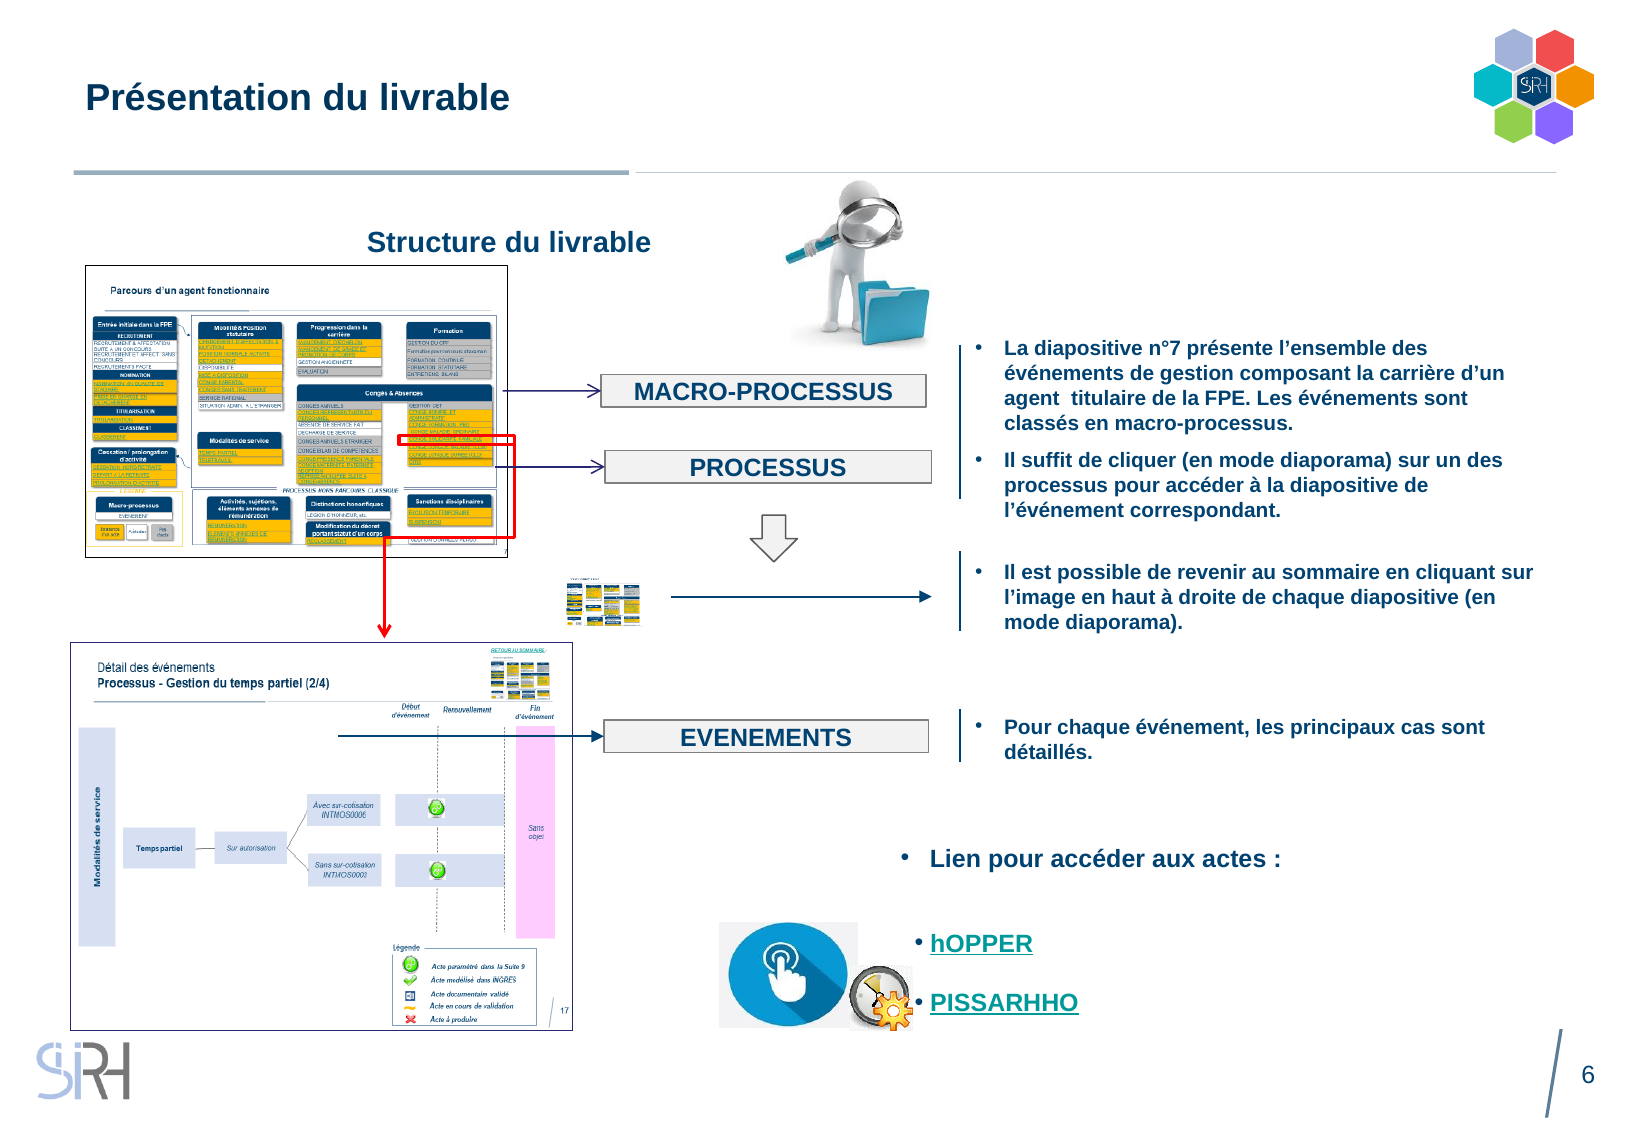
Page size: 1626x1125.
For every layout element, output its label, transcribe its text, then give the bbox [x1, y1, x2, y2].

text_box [348, 472, 550, 604]
picture [70, 641, 573, 1031]
picture [85, 265, 508, 558]
text_box MACRO-PROCESSUS [601, 374, 926, 408]
picture [565, 574, 643, 628]
text_box [750, 515, 798, 562]
title Présentation du livrable [70, 42, 1558, 150]
text_box EVENEMENTS [603, 720, 929, 753]
text_box Pour chaque événement, les principaux cas sont détaillés. [960, 706, 1557, 771]
slide_number 6 [1550, 1031, 1620, 1116]
text_box Structure du livrable [338, 208, 681, 274]
picture [782, 178, 932, 353]
text_box Il est possible de revenir au sommaire en cliquant sur l’image en haut à droite de chaque diapositive (en mode diaporama). [960, 551, 1557, 641]
text_box PROCESSUS [604, 450, 932, 484]
text_box La diapositive n°7 présente l’ensemble des événements de gestion composant la carrière d’un agent titulaire de la FPE. Les événements sont classés en macro-processus. Il suffit de cliquer (en mode diaporama) sur un des processus pour accéder à la diapositive de l’événement correspondant. [960, 327, 1557, 530]
picture [29, 1035, 136, 1106]
picture [719, 922, 913, 1031]
text_box Lien pour accéder aux actes : hOPPER PISSARHHO [885, 834, 1376, 1025]
